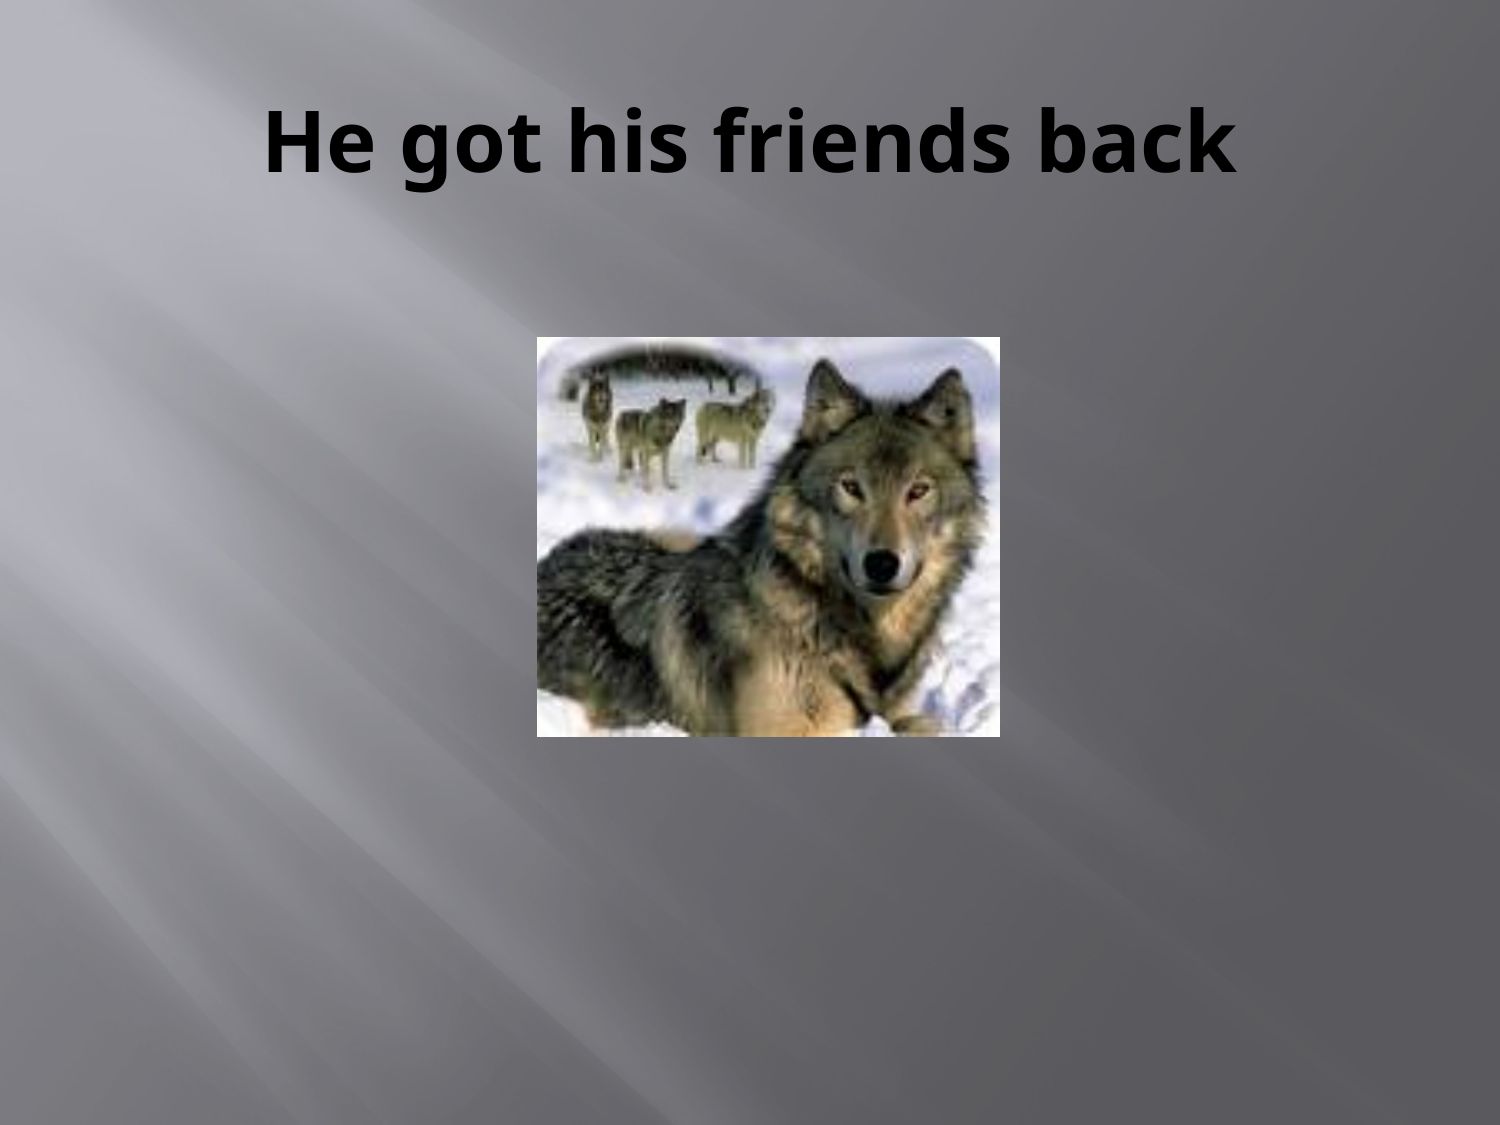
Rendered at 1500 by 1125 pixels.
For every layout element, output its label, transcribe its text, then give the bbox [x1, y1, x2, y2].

title He got his friends back [75, 45, 1425, 233]
picture [537, 337, 1001, 737]
